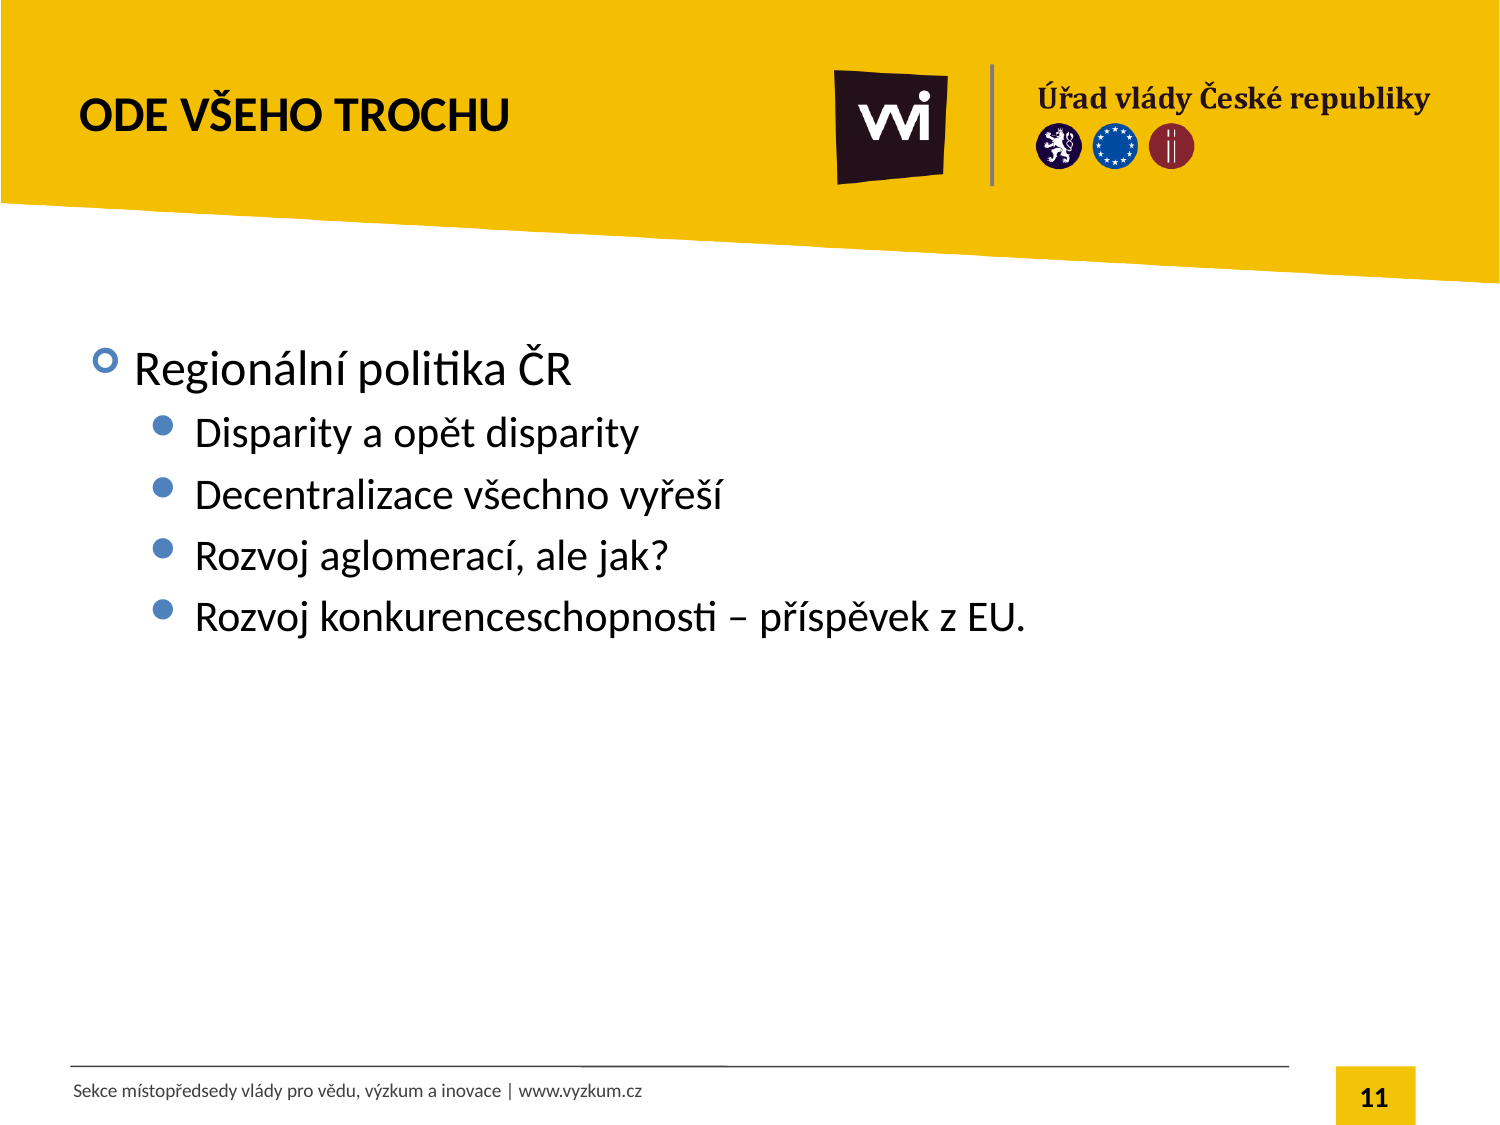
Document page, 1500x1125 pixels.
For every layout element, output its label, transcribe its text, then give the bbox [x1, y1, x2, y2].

title Ode všeho trochu [64, 66, 722, 149]
slide_number 11 [1324, 1066, 1425, 1125]
picture [0, 0, 1500, 284]
list Regionální politika ČR Disparity a opět disparity Decentralizace všechno vyřeší Rozvoj aglomerací, ale jak? Rozvoj konkurenceschopnosti – příspěvek z EU. [75, 328, 1418, 985]
